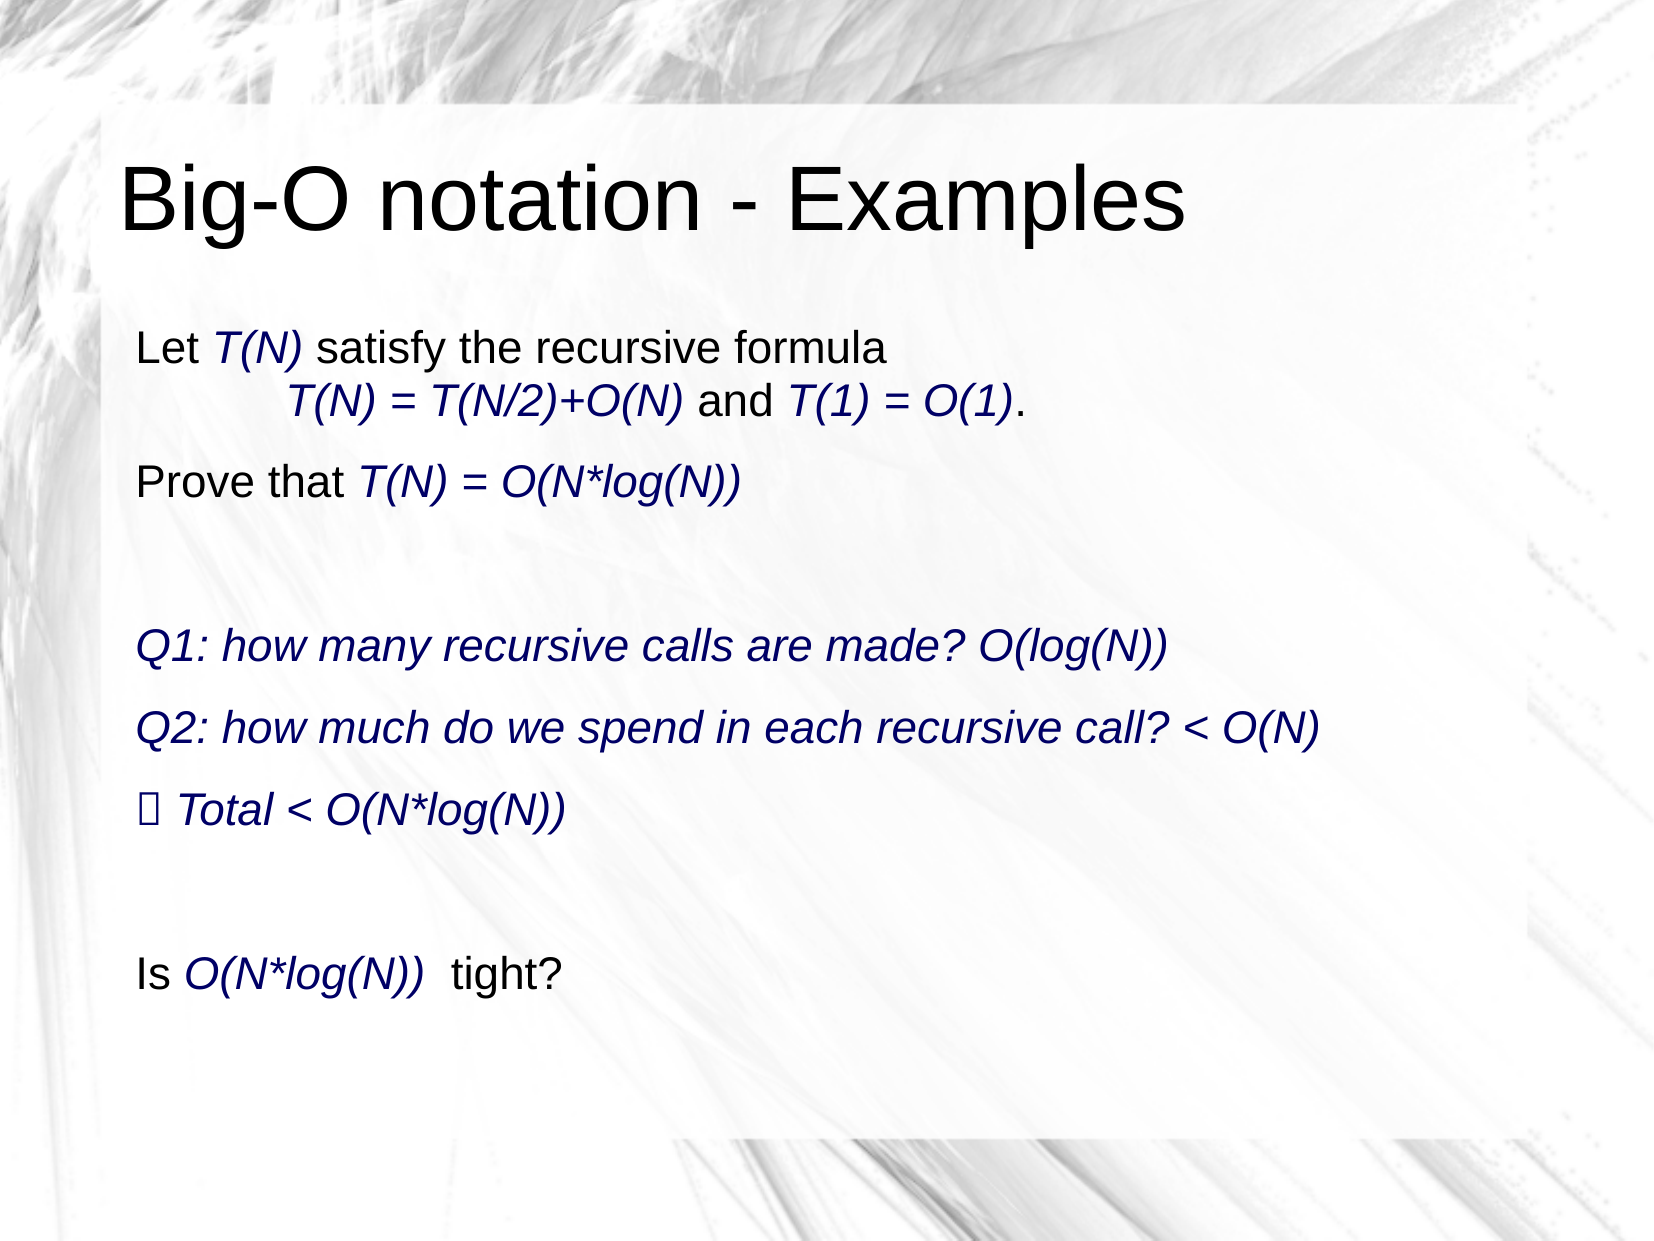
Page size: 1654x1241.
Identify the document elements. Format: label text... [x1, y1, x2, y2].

list Let T(N) satisfy the recursive formula T(N) = T(N/2)+O(N) and T(1) = O(1). Prove that T(N) = O(N*log(N)) Q1: how many recursive calls are made? O(log(N)) Q2: how much do we spend in each recursive call? < O(N)  Total < O(N*log(N)) Is O(N*log(N)) tight? [118, 319, 1571, 1109]
title Big-O notation - Examples [118, 112, 1506, 281]
picture [0, 0, 1654, 1241]
